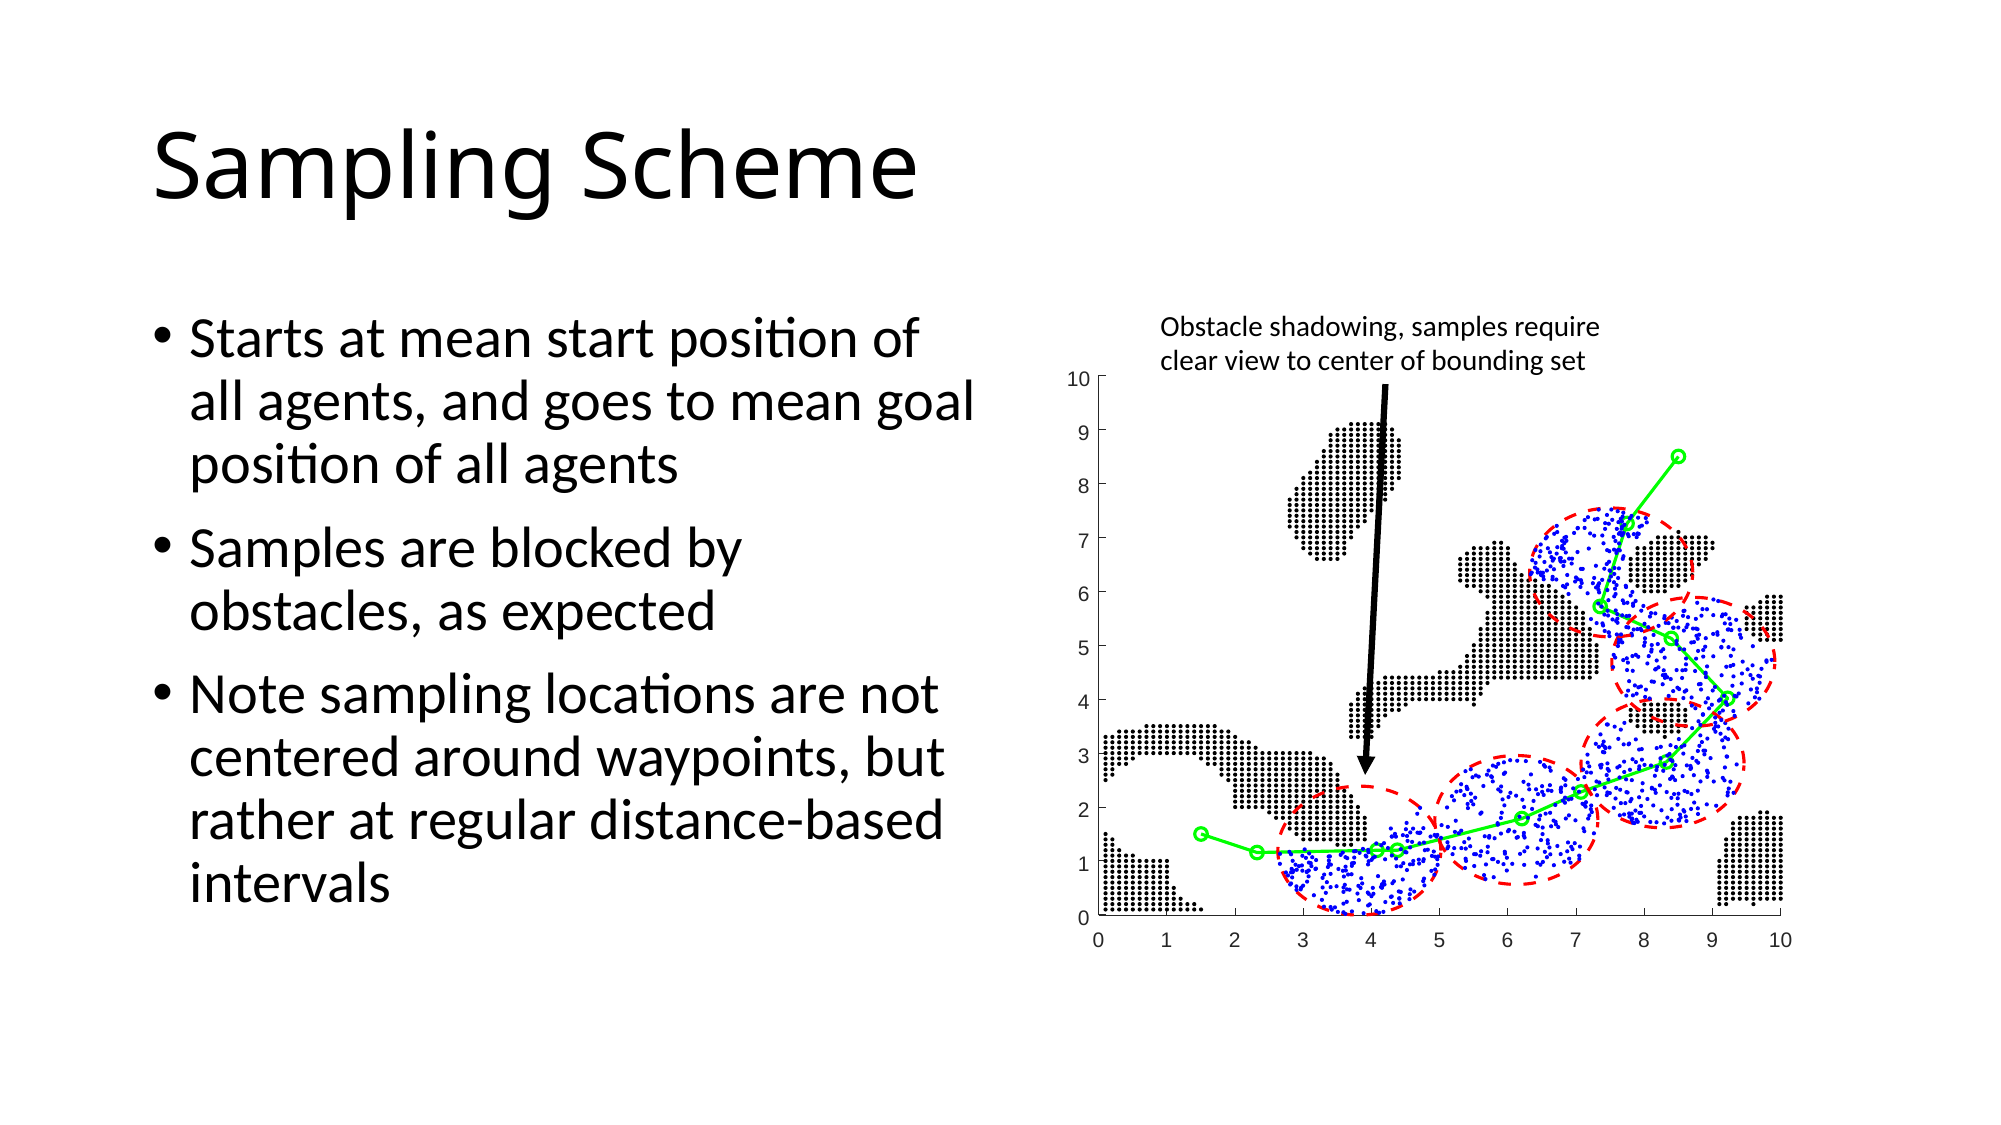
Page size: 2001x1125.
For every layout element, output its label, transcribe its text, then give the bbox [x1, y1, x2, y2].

picture [984, 326, 1863, 986]
list Starts at mean start position of all agents, and goes to mean goal position of all agents Samples are blocked by obstacles, as expected Note sampling locations are not centered around waypoints, but rather at regular distance-based intervals [137, 299, 1000, 1014]
text_box Obstacle shadowing, samples require clear view to center of bounding set [1145, 299, 1626, 326]
title Sampling Scheme [137, 59, 1863, 278]
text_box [1365, 385, 1386, 776]
